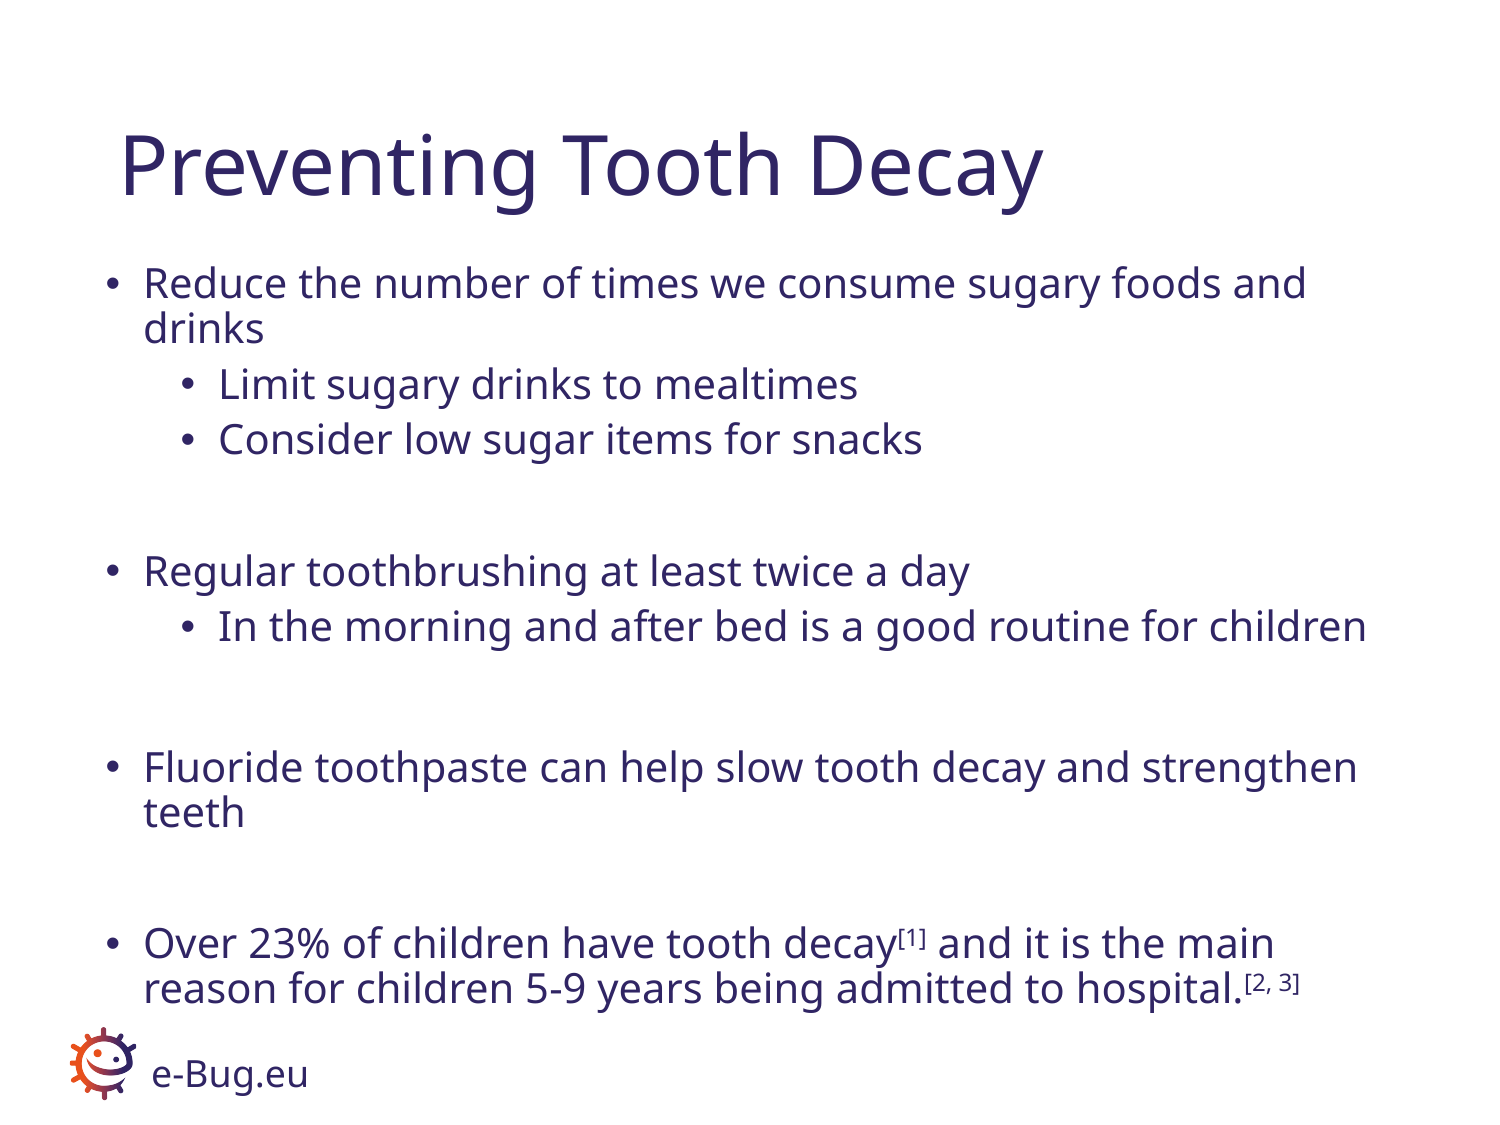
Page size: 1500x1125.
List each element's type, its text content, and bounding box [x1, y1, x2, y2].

list Reduce the number of times we consume sugary foods and drinks Limit sugary drinks to mealtimes Consider low sugar items for snacks Regular toothbrushing at least twice a day In the morning and after bed is a good routine for children Fluoride toothpaste can help slow tooth decay and strengthen teeth Over 23% of children have tooth decay[1] and it is the main reason for children 5-9 years being admitted to hospital.[2, 3] [90, 255, 1410, 1022]
footer e-Bug.eu [136, 1042, 643, 1103]
picture [69, 1027, 137, 1103]
title Preventing Tooth Decay [103, 59, 1158, 255]
